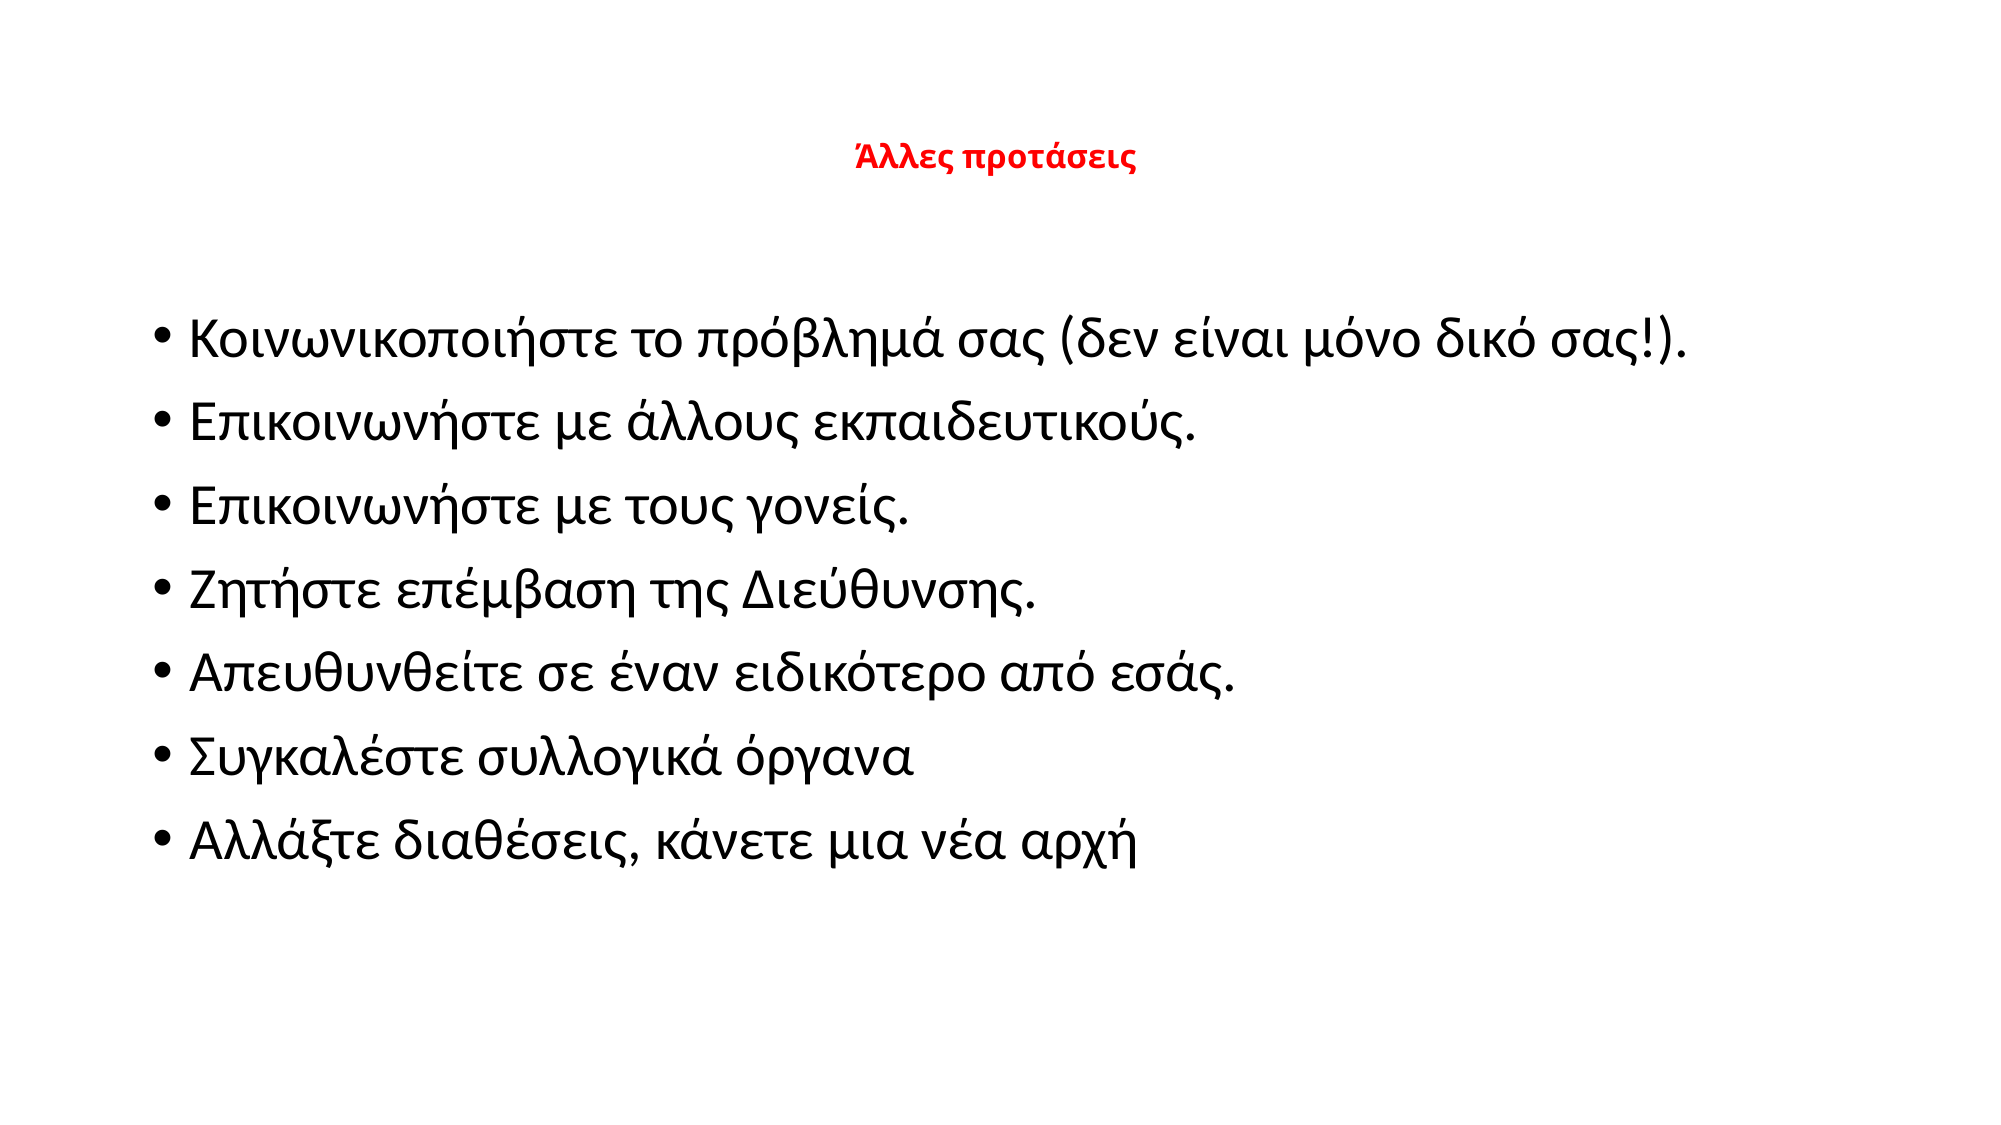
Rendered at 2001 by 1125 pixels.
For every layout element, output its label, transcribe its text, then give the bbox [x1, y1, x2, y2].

title Άλλες προτάσεις [137, 59, 1863, 224]
list Κοινωνικοποιήστε το πρόβλημά σας (δεν είναι μόνο δικό σας!). Επικοινωνήστε με άλλους εκπαιδευτικούς. Επικοινωνήστε με τους γονείς. Ζητήστε επέμβαση της Διεύθυνσης. Απευθυνθείτε σε έναν ειδικότερο από εσάς. Συγκαλέστε συλλογικά όργανα Αλλάξτε διαθέσεις, κάνετε μια νέα αρχή [137, 299, 1863, 1014]
